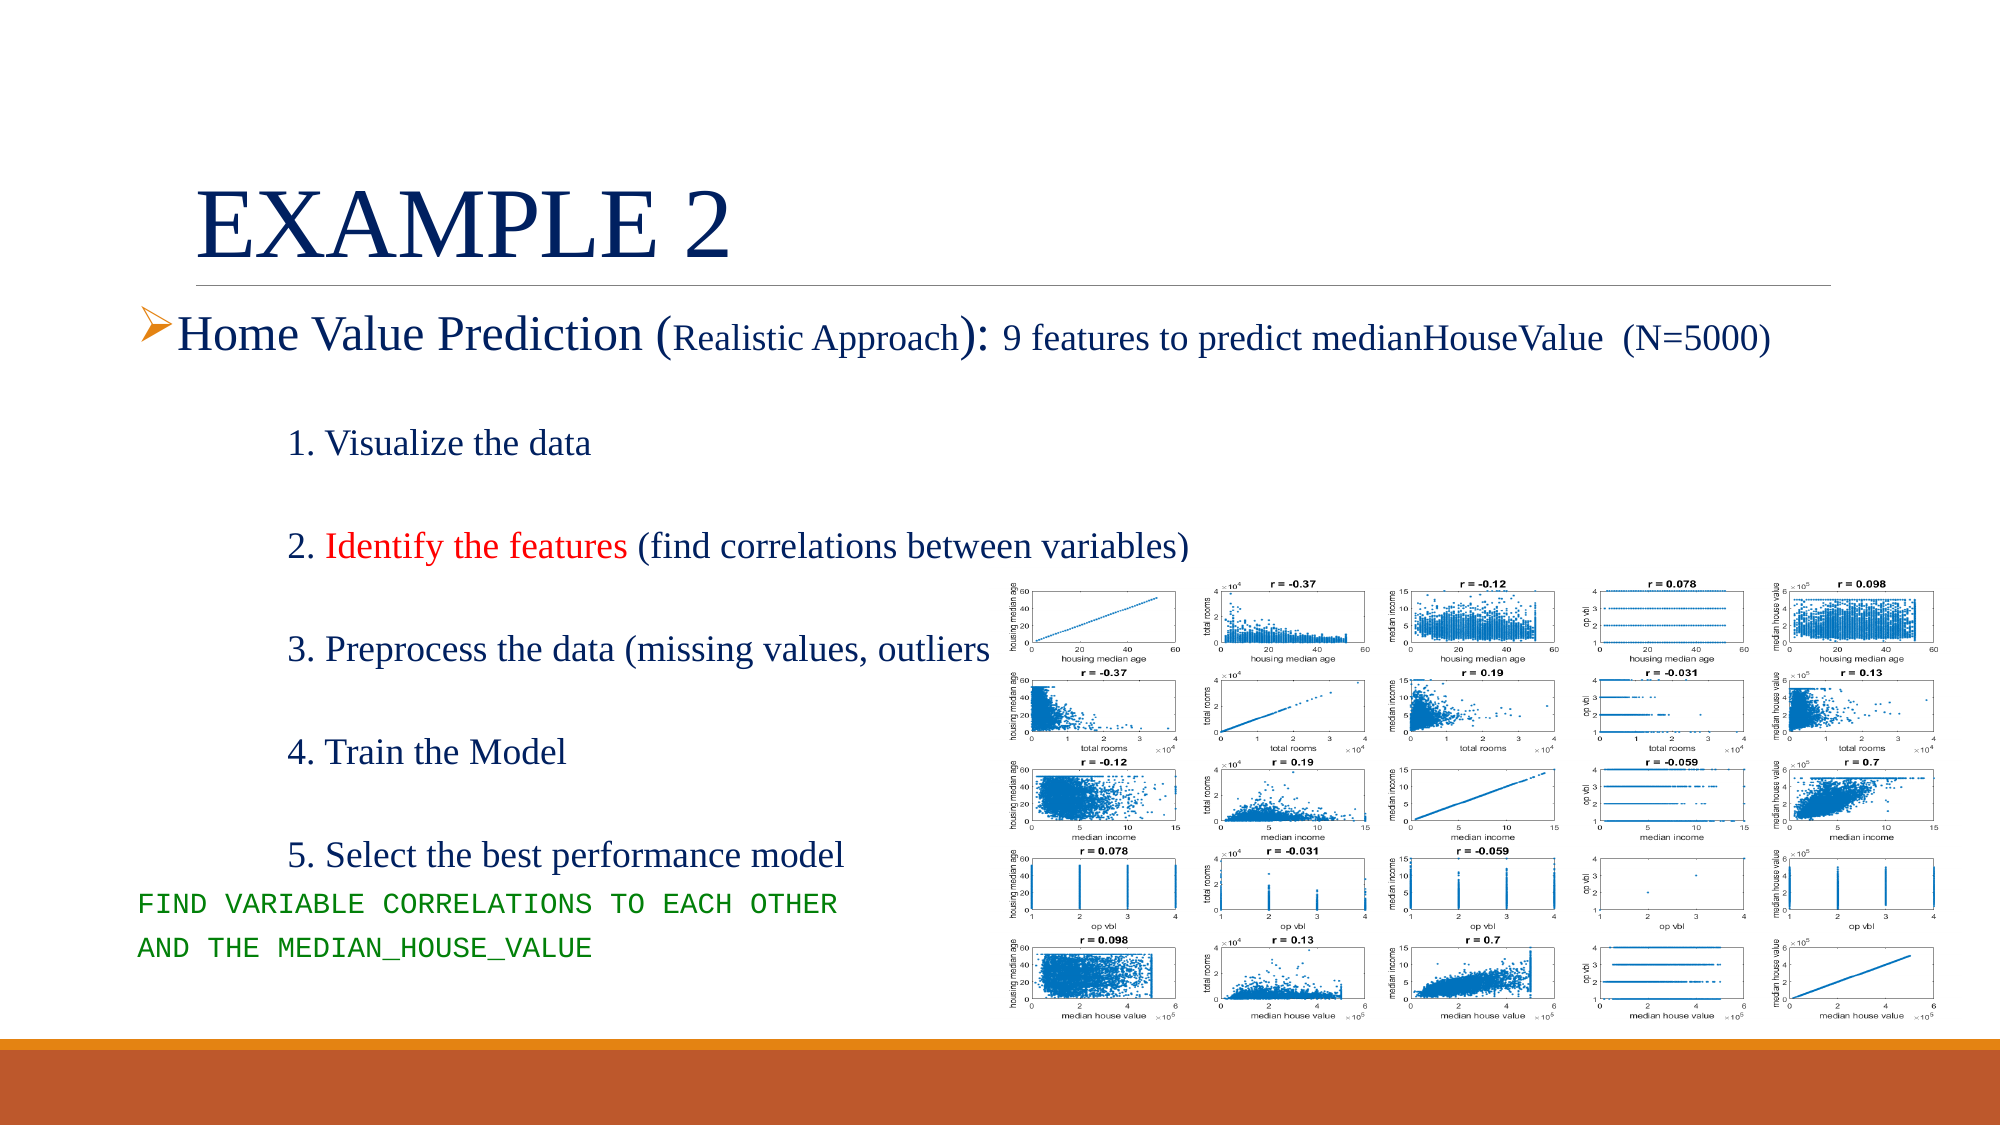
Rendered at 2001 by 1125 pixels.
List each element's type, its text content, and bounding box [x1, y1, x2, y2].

picture [988, 561, 1963, 1037]
list Home Value Prediction (Realistic Approach): 9 features to predict medianHouseValue (N=5000) 1. Visualize the data 2. Identify the features (find correlations between variables) 3. Preprocess the data (missing values, outliers) 4. Train the Model 5. Select the best performance model FIND VARIABLE CORRELATIONS TO EACH OTHER AND THE MEDIAN_HOUSE_VALUE [137, 299, 1863, 1046]
title EXAMPLE 2 [180, 47, 1830, 285]
